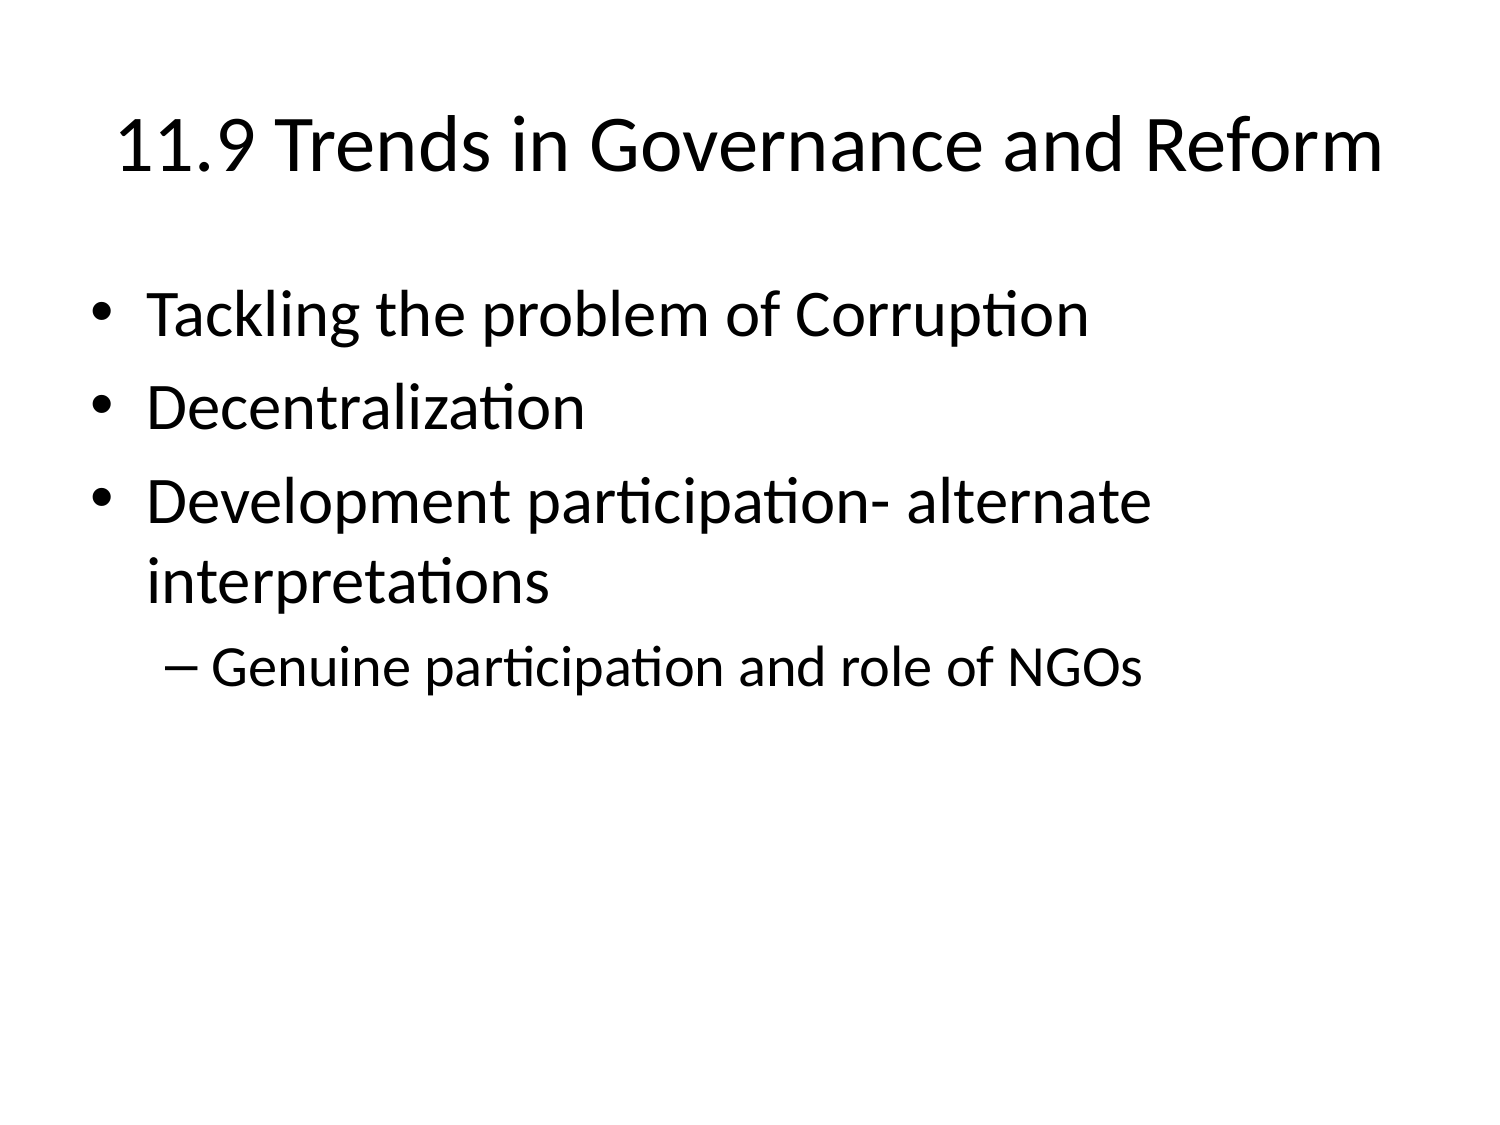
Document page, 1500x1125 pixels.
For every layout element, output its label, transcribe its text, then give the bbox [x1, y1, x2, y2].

list Tackling the problem of Corruption Decentralization Development participation- alternate interpretations Genuine participation and role of NGOs [75, 262, 1425, 1005]
title 11.9 Trends in Governance and Reform [75, 45, 1425, 233]
